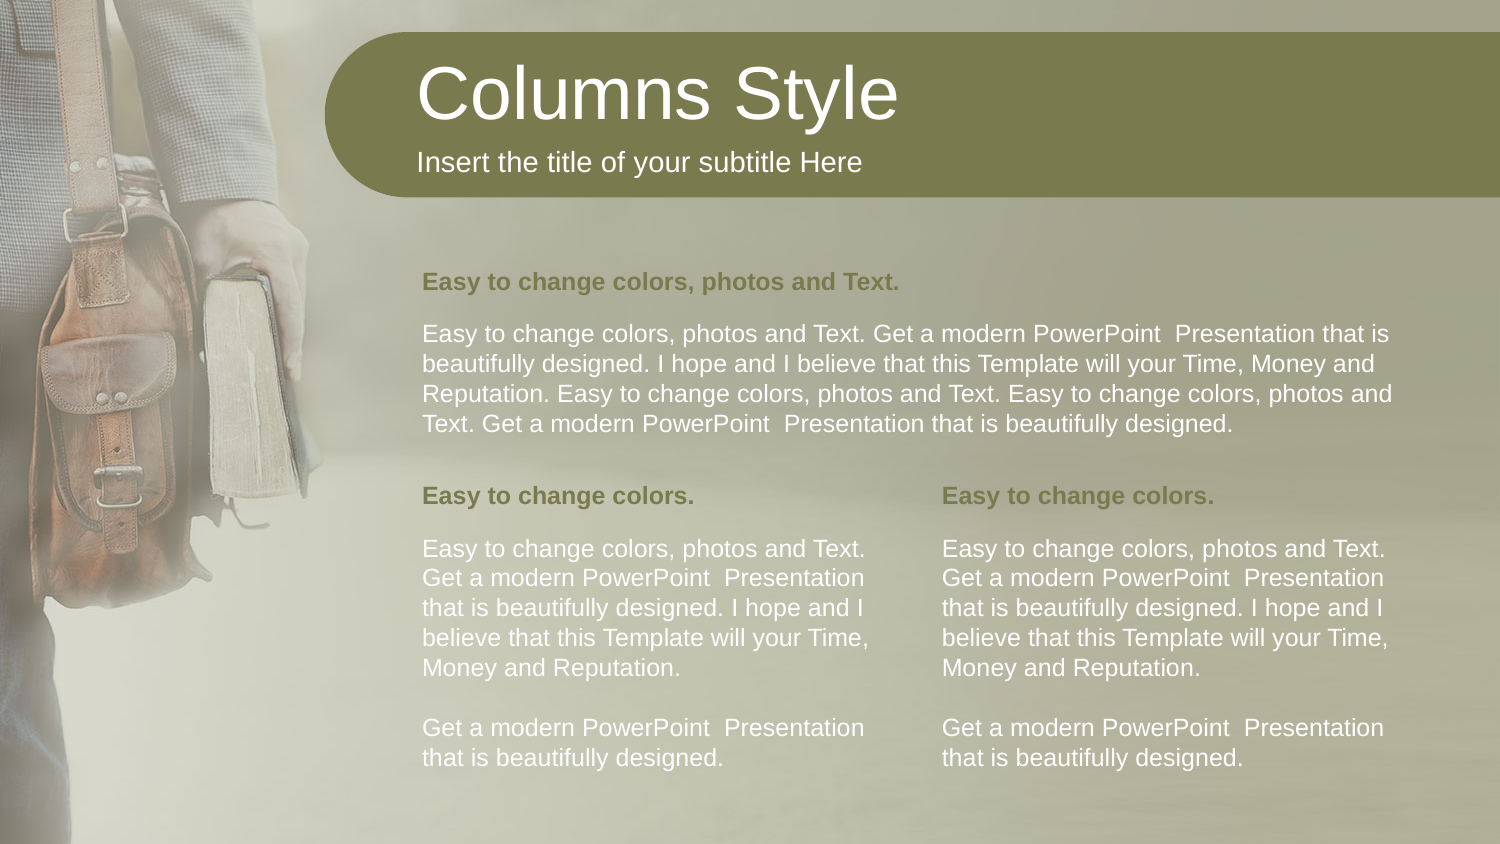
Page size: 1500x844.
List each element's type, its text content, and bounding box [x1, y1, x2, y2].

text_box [926, 471, 1412, 781]
list Columns Style [401, 42, 1500, 136]
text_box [407, 257, 1412, 447]
list Insert the title of your subtitle Here [401, 136, 1500, 185]
picture [0, 0, 1500, 844]
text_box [407, 471, 892, 781]
